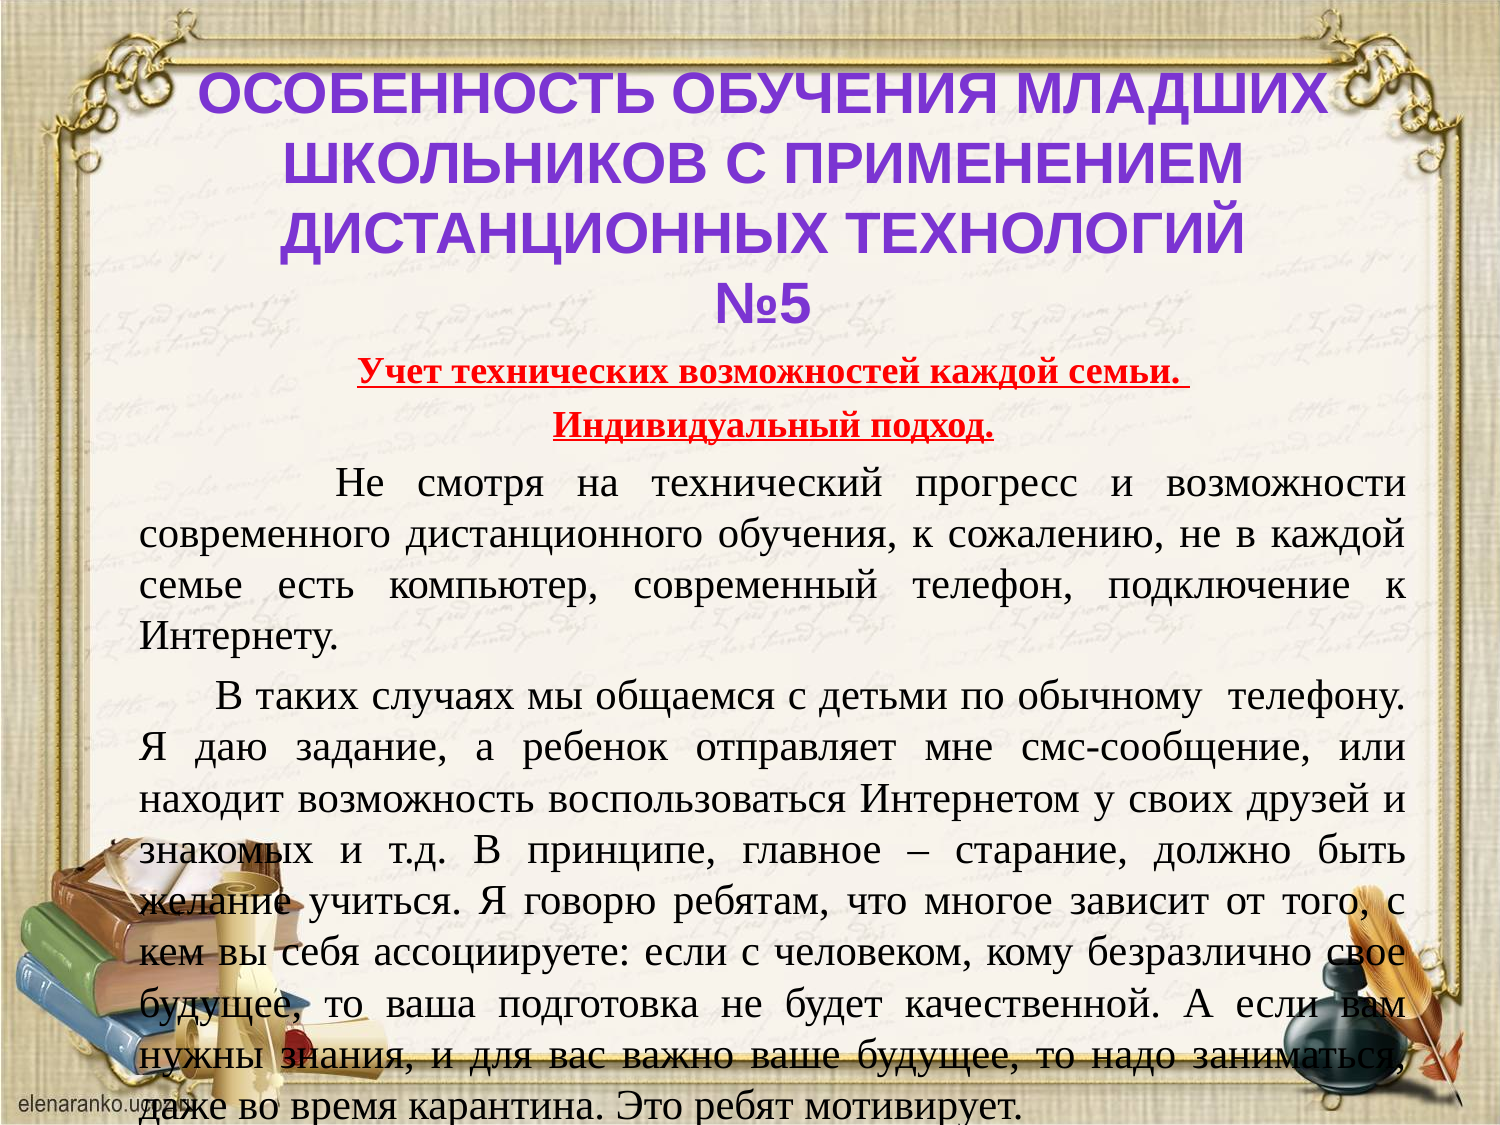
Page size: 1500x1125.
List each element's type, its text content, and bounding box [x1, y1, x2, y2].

title Особенность обучения младших школьников с применением дистанционных технологий №5 [88, 101, 1439, 290]
list Учет технических возможностей каждой семьи. Индивидуальный подход. Не смотря на технический прогресс и возможности современного дистанционного обучения, к сожалению, не в каждой семье есть компьютер, современный телефон, подключение к Интернету. В таких случаях мы общаемся с детьми по обычному телефону. Я даю задание, а ребенок отправляет мне смс-сообщение, или находит возможность воспользоваться Интернетом у своих друзей и знакомых и т.д. В принципе, главное – старание, должно быть желание учиться. Я говорю ребятам, что многое зависит от того, с кем вы себя ассоциируете: если с человеком, кому безразлично свое будущее, то ваша подготовка не будет качественной. А если вам нужны знания, и для вас важно ваше будущее, то надо заниматься, даже во время карантина. Это ребят мотивирует. [123, 338, 1424, 1125]
picture [0, 0, 1500, 1125]
